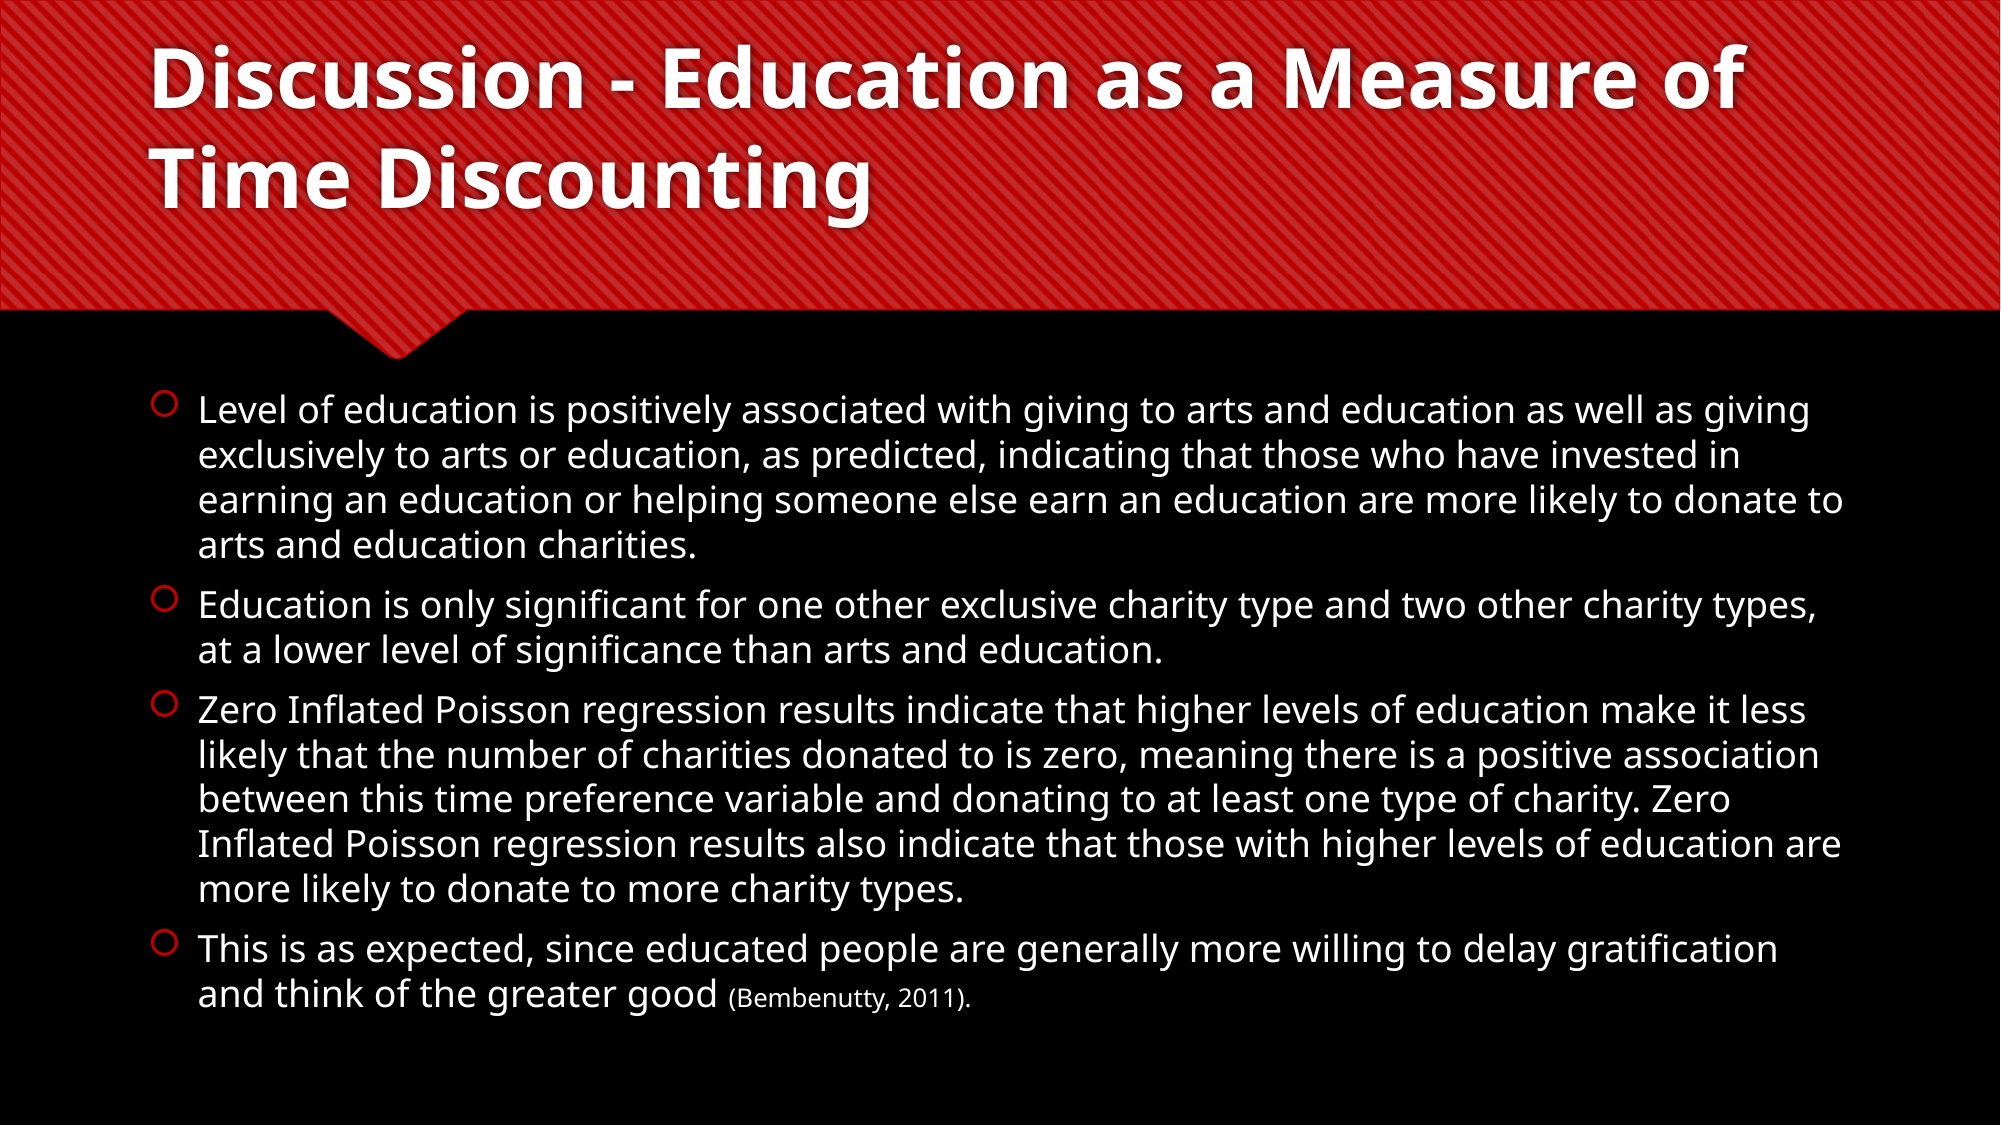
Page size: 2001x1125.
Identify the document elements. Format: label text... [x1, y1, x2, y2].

list Level of education is positively associated with giving to arts and education as well as giving exclusively to arts or education, as predicted, indicating that those who have invested in earning an education or helping someone else earn an education are more likely to donate to arts and education charities. Education is only significant for one other exclusive charity type and two other charity types, at a lower level of significance than arts and education. Zero Inflated Poisson regression results indicate that higher levels of education make it less likely that the number of charities donated to is zero, meaning there is a positive association between this time preference variable and donating to at least one type of charity. Zero Inflated Poisson regression results also indicate that those with higher levels of education are more likely to donate to more charity types. This is as expected, since educated people are generally more willing to delay gratification and think of the greater good (Bembenutty, 2011). [132, 372, 1865, 1029]
title Discussion - Education as a Measure of Time Discounting [132, 73, 1868, 233]
